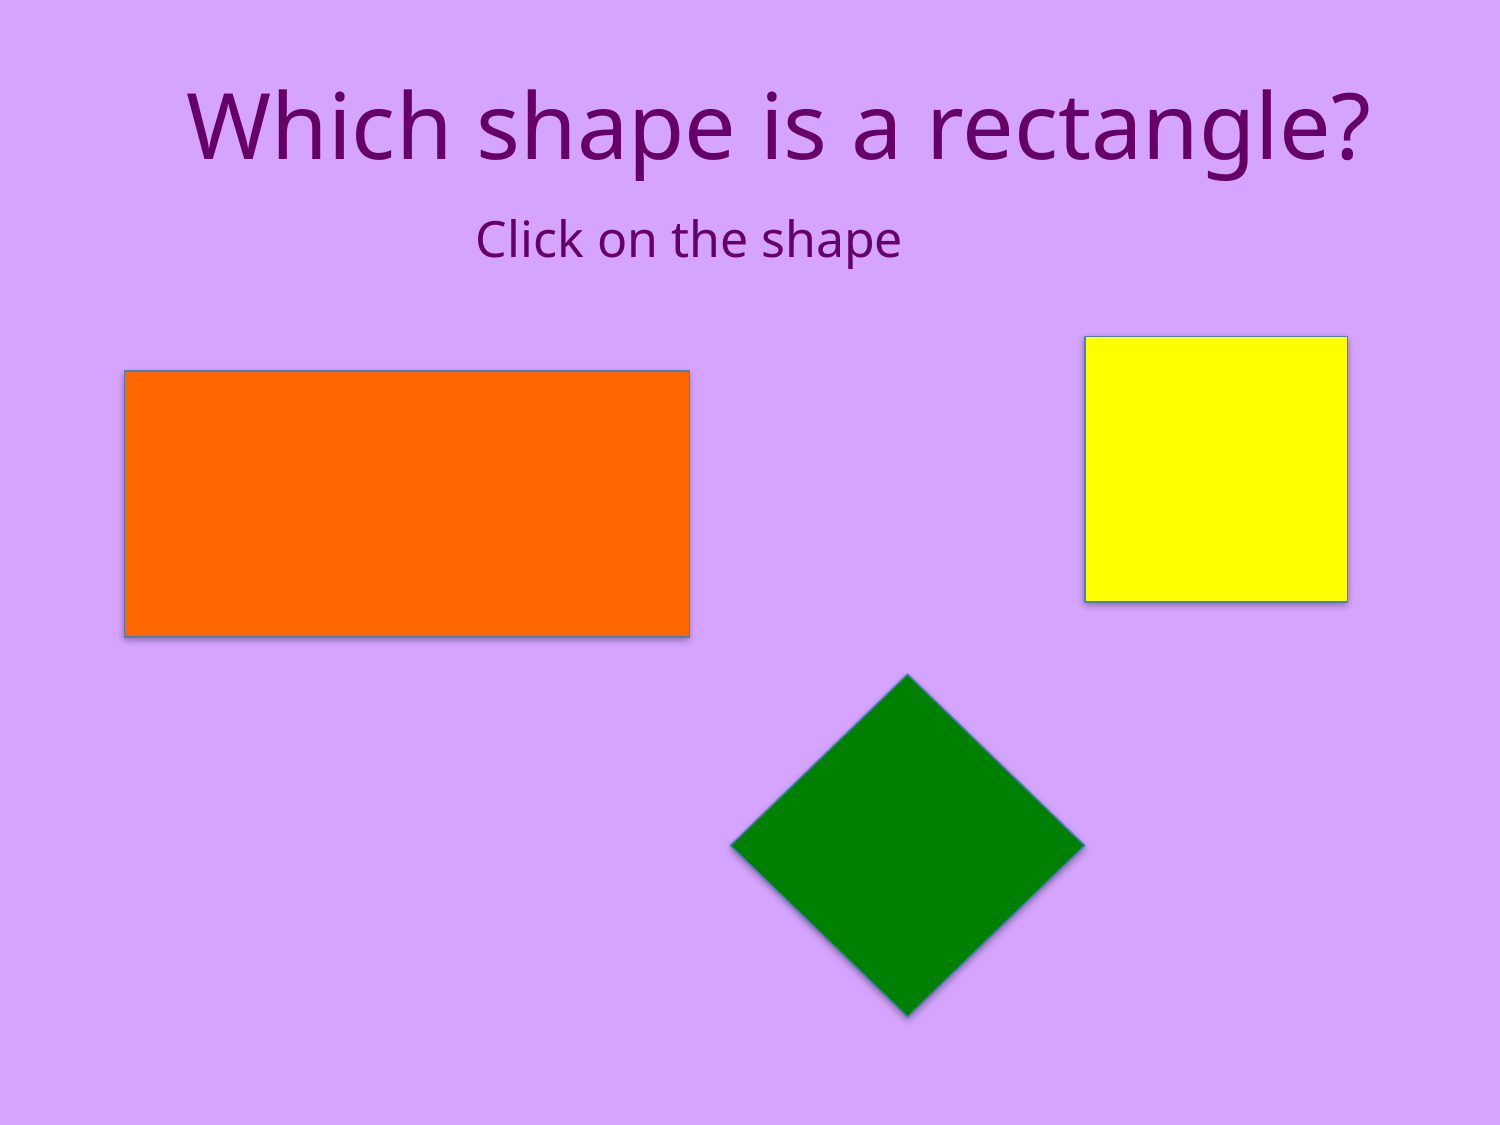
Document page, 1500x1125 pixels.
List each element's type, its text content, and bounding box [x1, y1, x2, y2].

text_box [124, 370, 690, 638]
text_box [729, 673, 1086, 1018]
text_box Click on the shape [461, 199, 919, 275]
text_box Which shape is a rectangle? [171, 60, 1388, 186]
text_box [1084, 336, 1348, 603]
